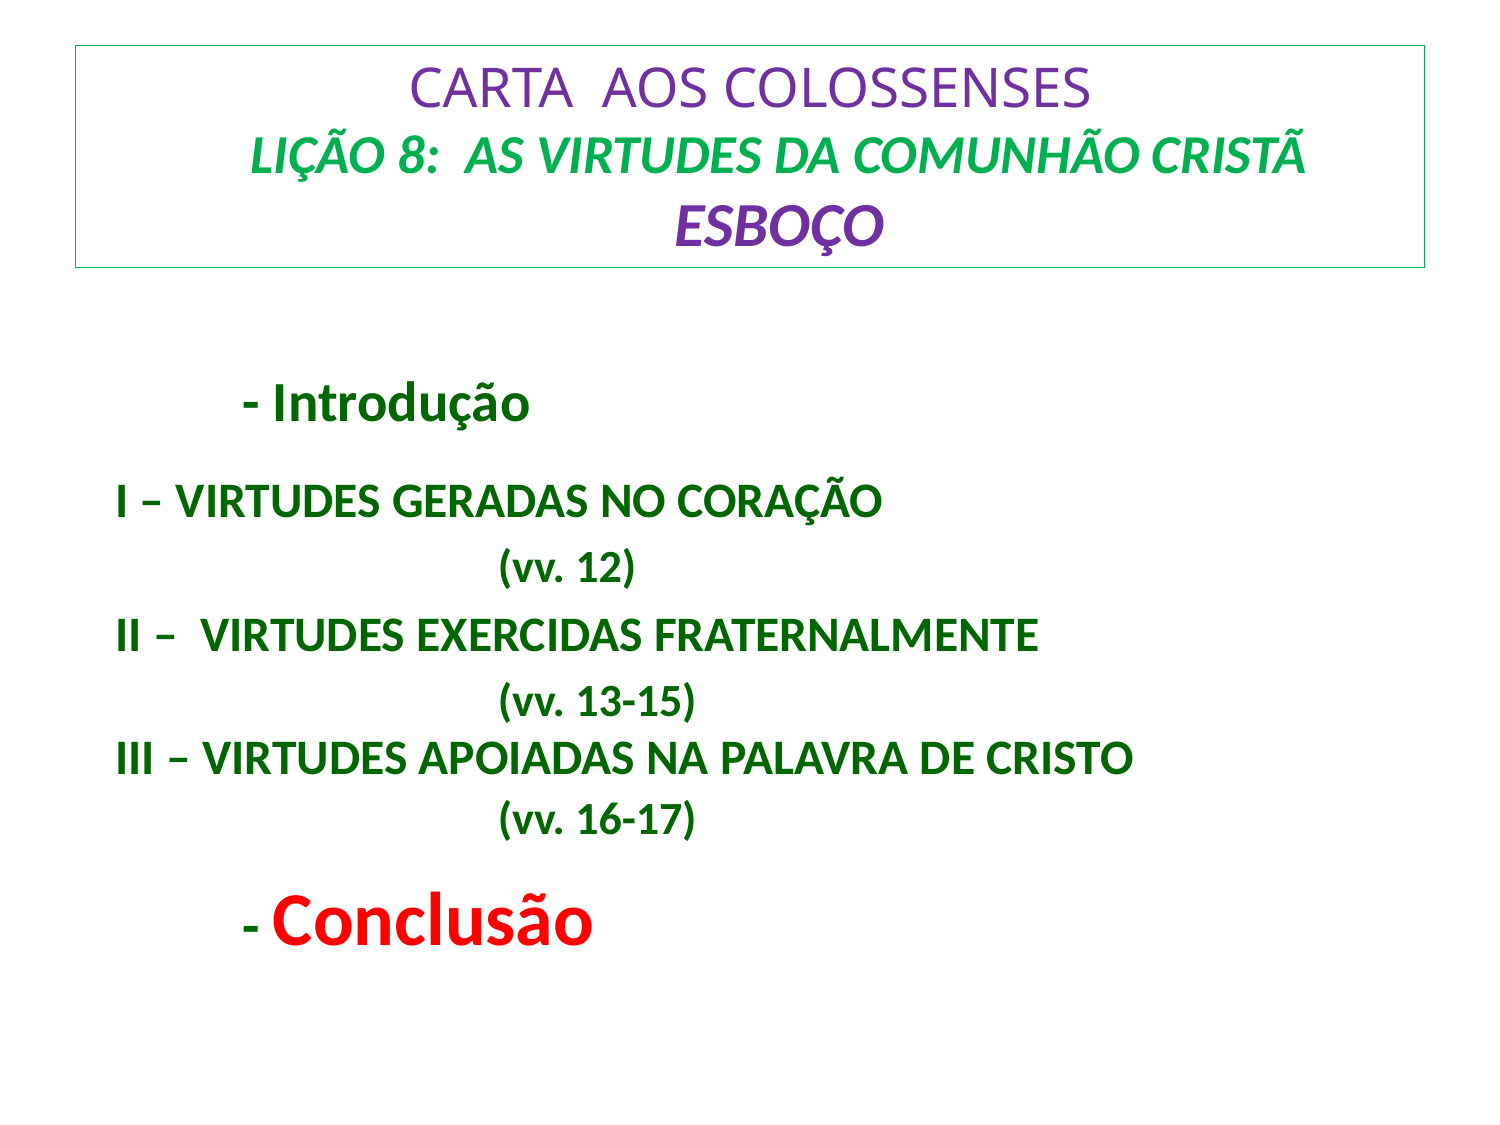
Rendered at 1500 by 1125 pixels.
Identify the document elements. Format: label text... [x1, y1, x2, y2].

title CARTA AOS COLOSSENSES LIÇÃO 8: AS VIRTUDES DA COMUNHÃO CRISTÃ ESBOÇO [75, 45, 1425, 268]
list - Introdução I – VIRTUDES GERADAS NO CORAÇÃO (vv. 12) II – VIRTUDES EXERCIDAS FRATERNALMENTE (vv. 13-15) III – VIRTUDES APOIADAS NA PALAVRA DE CRISTO (vv. 16-17) - Conclusão [100, 314, 1424, 975]
